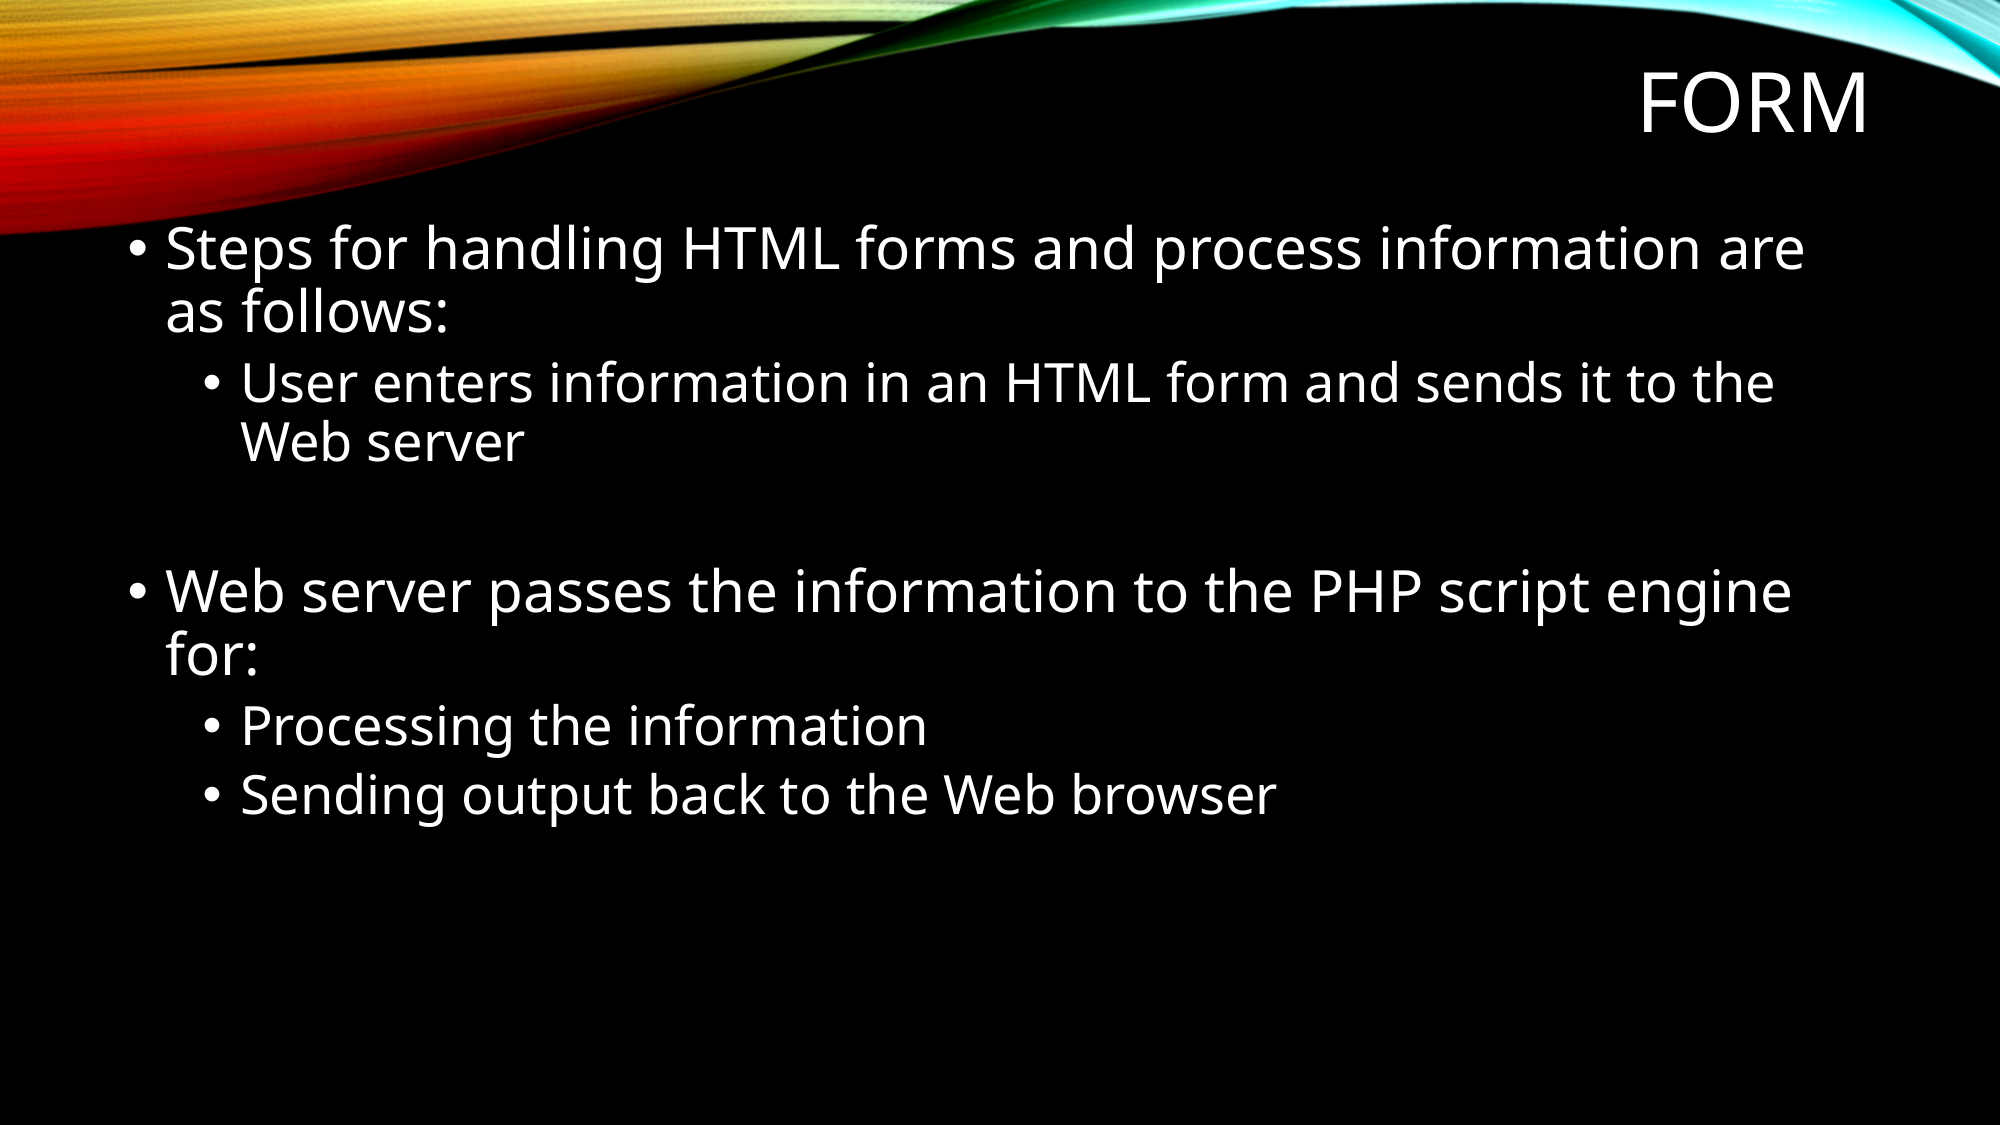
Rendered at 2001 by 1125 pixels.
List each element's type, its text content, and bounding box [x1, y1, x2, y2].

title Form [474, 0, 1888, 212]
picture [1888, 0, 2000, 237]
picture [0, 0, 474, 237]
list Steps for handling HTML forms and process information are as follows: User enters information in an HTML form and sends it to the Web server Web server passes the information to the PHP script engine for: Processing the information Sending output back to the Web browser [112, 212, 1888, 1072]
